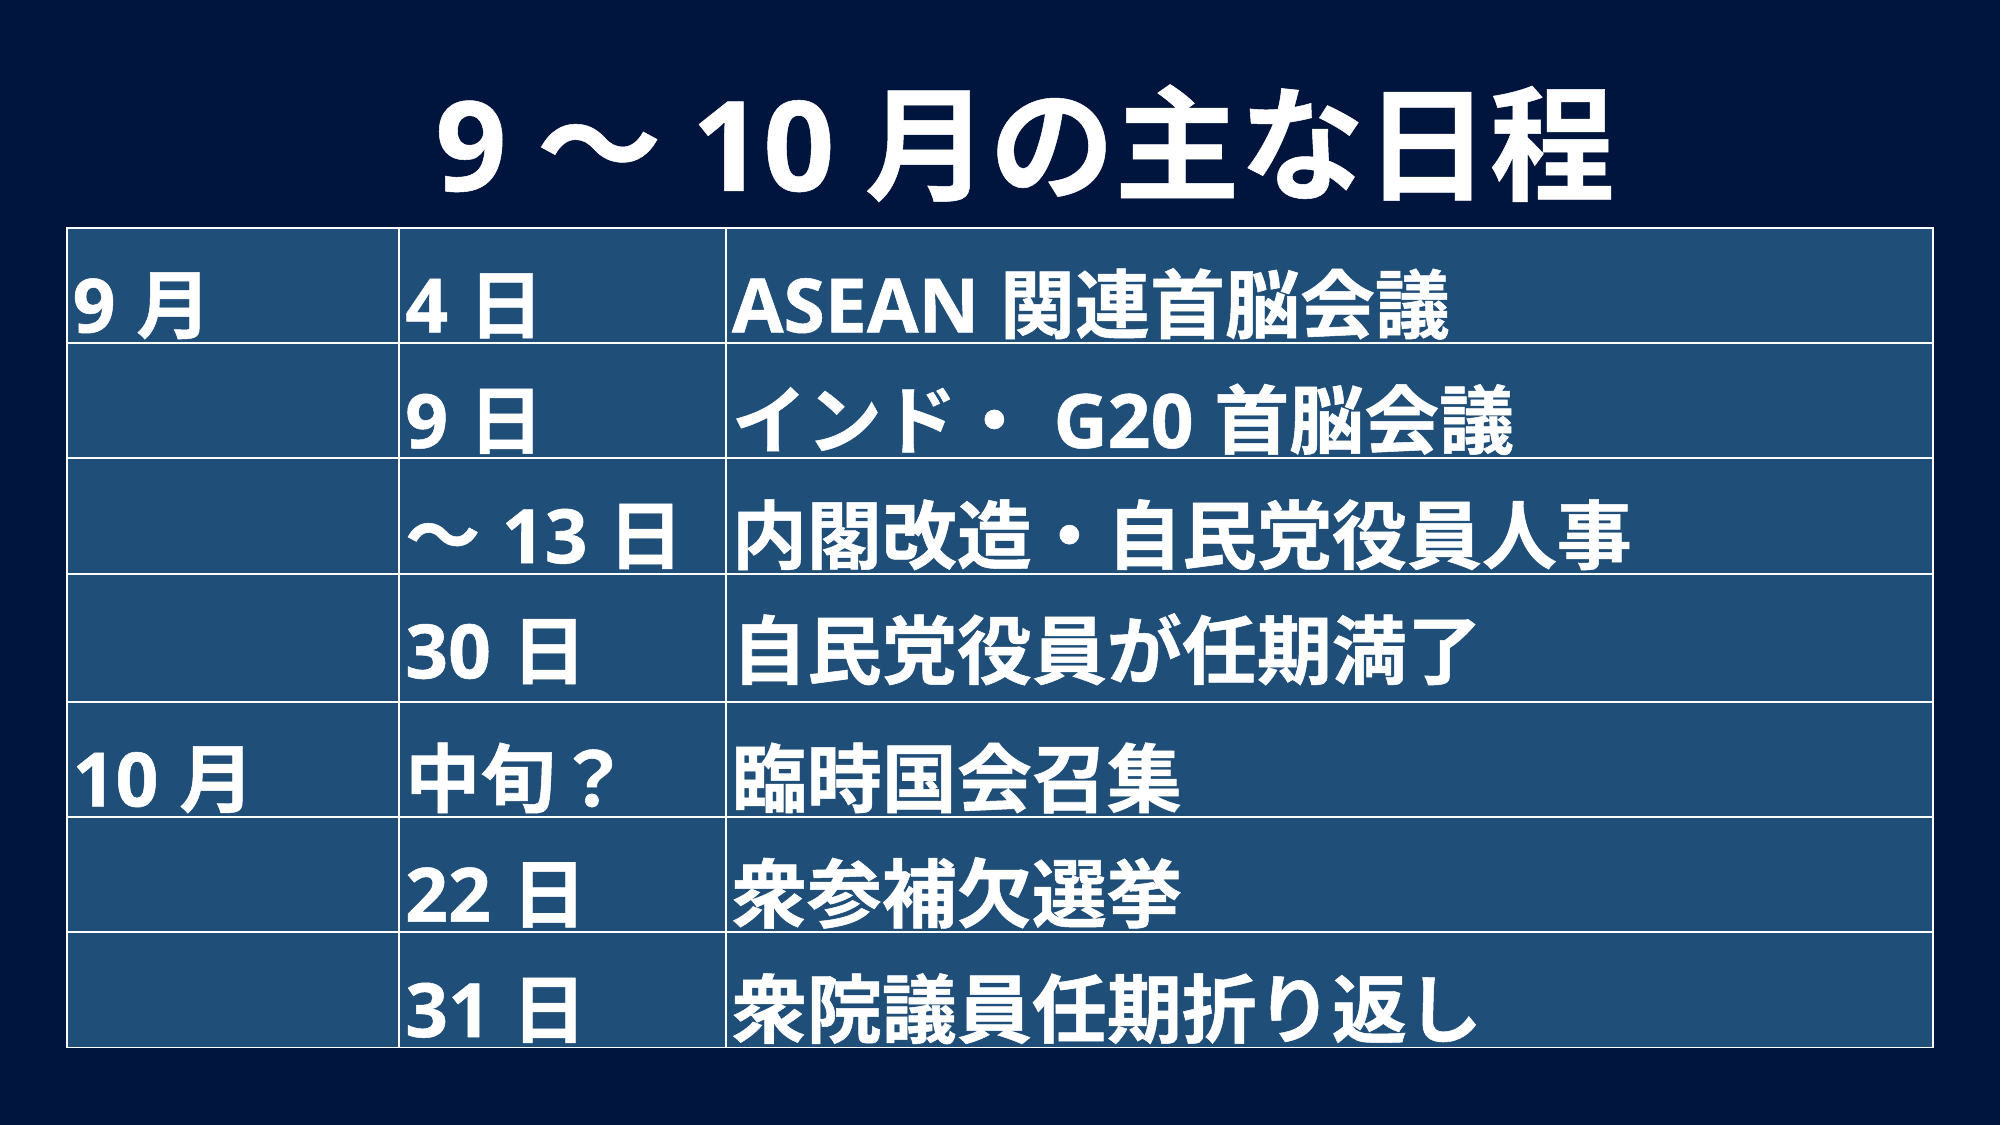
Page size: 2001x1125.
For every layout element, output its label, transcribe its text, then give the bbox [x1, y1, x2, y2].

table_header 4日 [400, 229, 725, 342]
text_box 9～10月の主な日程 [420, 41, 1630, 224]
table_cell 内閣改造・自民党役員人事 [727, 459, 1932, 573]
table_cell 22日 [400, 818, 725, 931]
table_cell 31日 [400, 933, 725, 1047]
table_cell [68, 459, 398, 573]
table_cell [68, 933, 398, 1047]
table_header 9月 [68, 229, 398, 342]
table_cell 臨時国会召集 [727, 703, 1932, 816]
table_cell インド・G20首脳会議 [727, 344, 1932, 457]
table_cell ～13日 [400, 459, 725, 573]
table_cell 自民党役員が任期満了 [727, 575, 1932, 701]
table_cell [68, 575, 398, 701]
table_cell [68, 818, 398, 931]
table_cell 衆院議員任期折り返し [727, 933, 1932, 1047]
table_cell 中旬？ [400, 703, 725, 816]
table_cell [68, 344, 398, 457]
table_cell 10月 [68, 703, 398, 816]
table_cell 9日 [400, 344, 725, 457]
table_cell 衆参補欠選挙 [727, 818, 1932, 931]
table_cell 30日 [400, 575, 725, 701]
table_header ASEAN関連首脳会議 [727, 229, 1932, 342]
